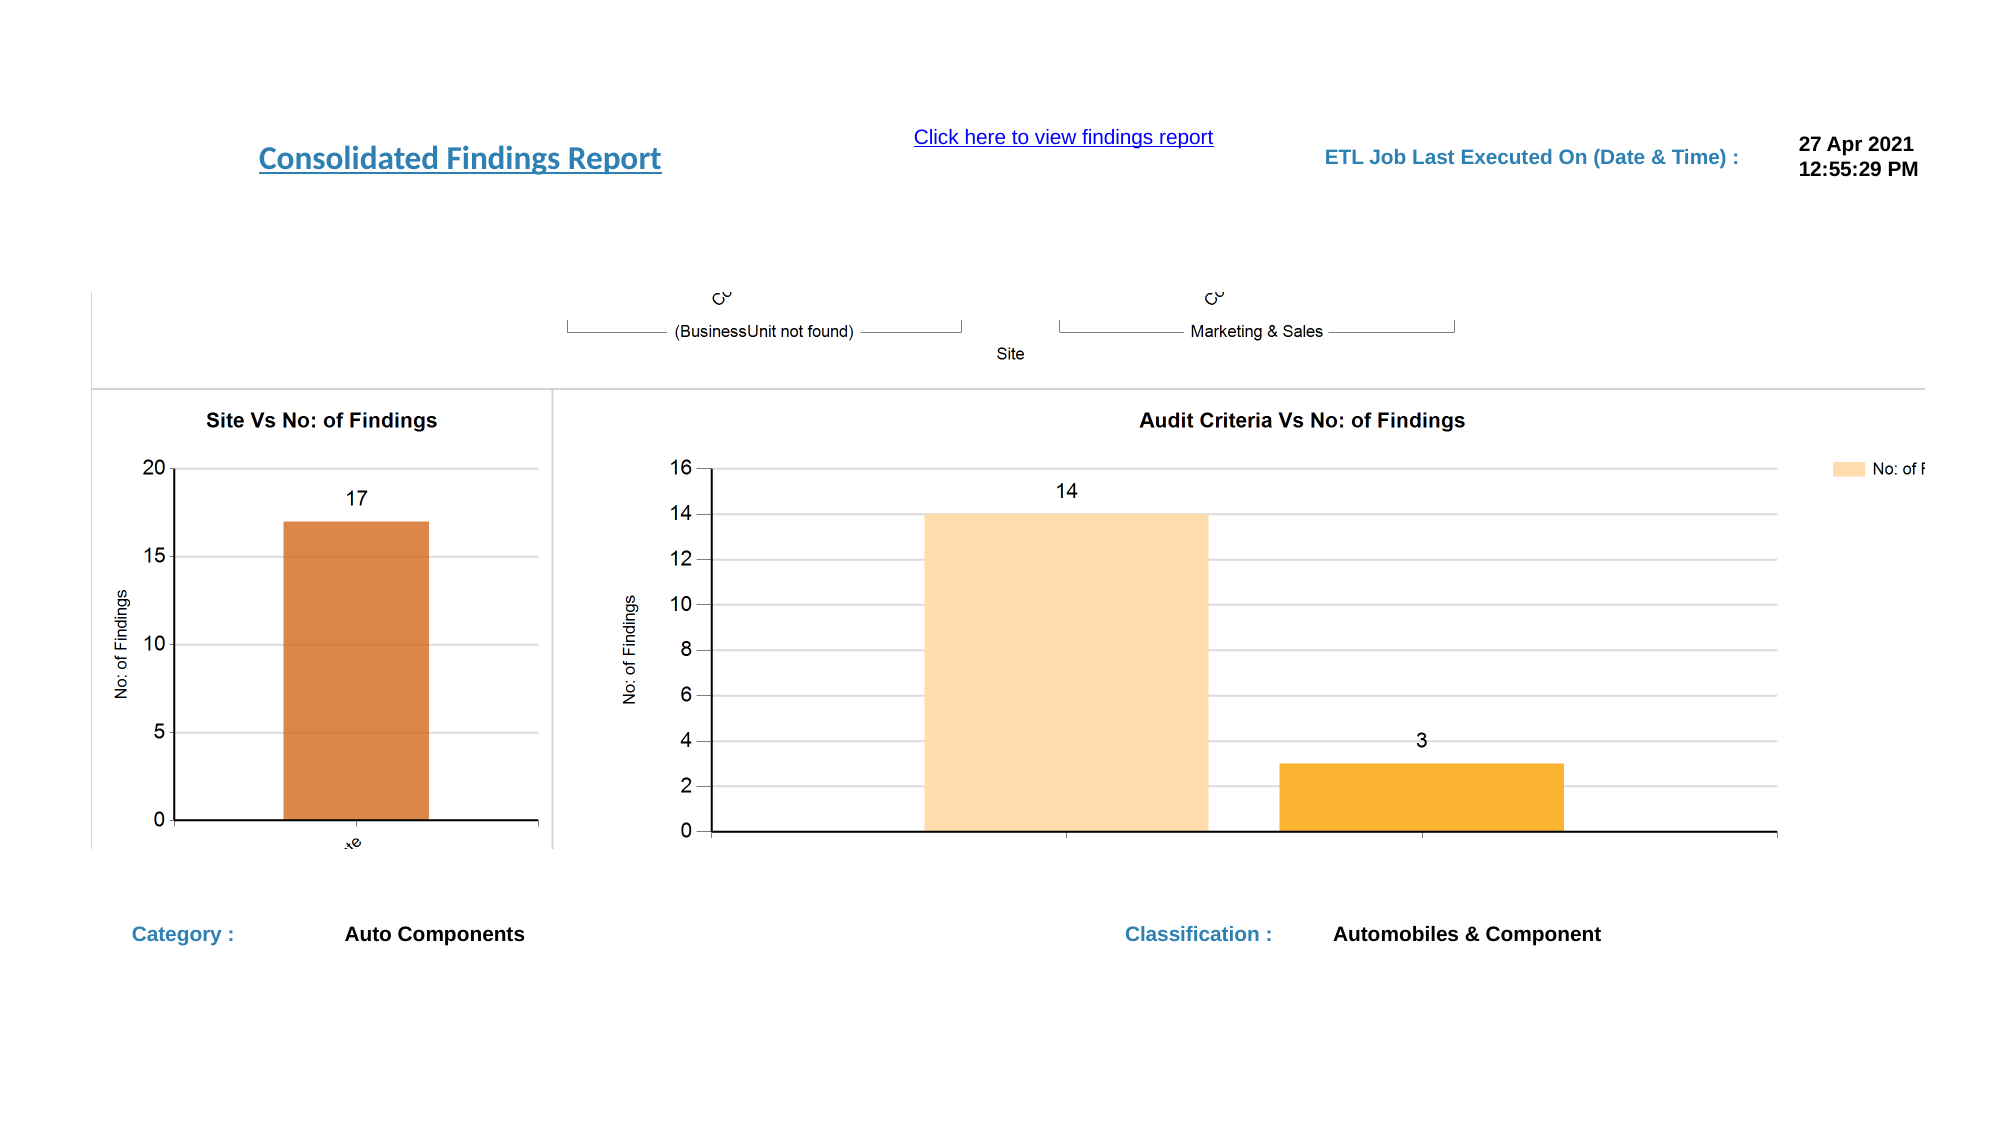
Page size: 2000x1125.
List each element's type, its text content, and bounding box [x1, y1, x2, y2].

text_box 27 Apr 2021 12:55:29 PM [1792, 119, 1925, 193]
text_box Consolidated Findings Report [91, 119, 831, 193]
text_box Click here to view findings report [886, 119, 1241, 157]
text_box ETL Job Last Executed On (Date & Time) : [1273, 119, 1791, 193]
picture [91, 291, 1926, 850]
picture [74, 858, 1926, 1008]
